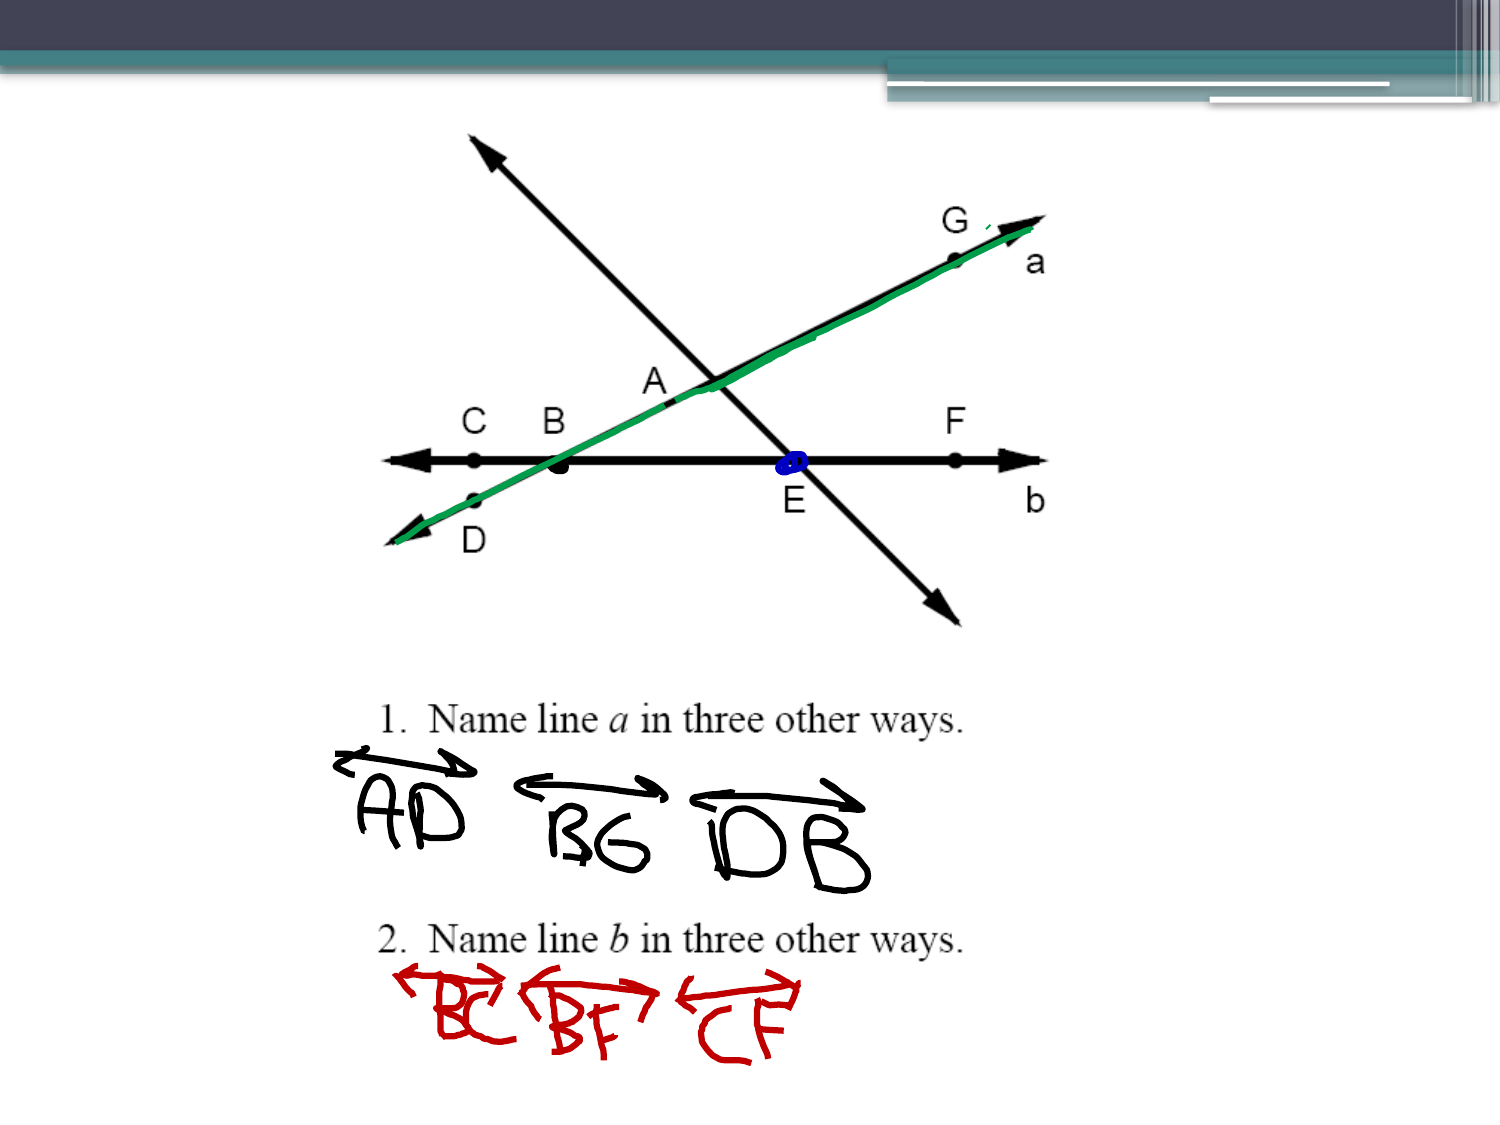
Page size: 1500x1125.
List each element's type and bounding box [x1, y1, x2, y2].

picture [324, 119, 1129, 1125]
